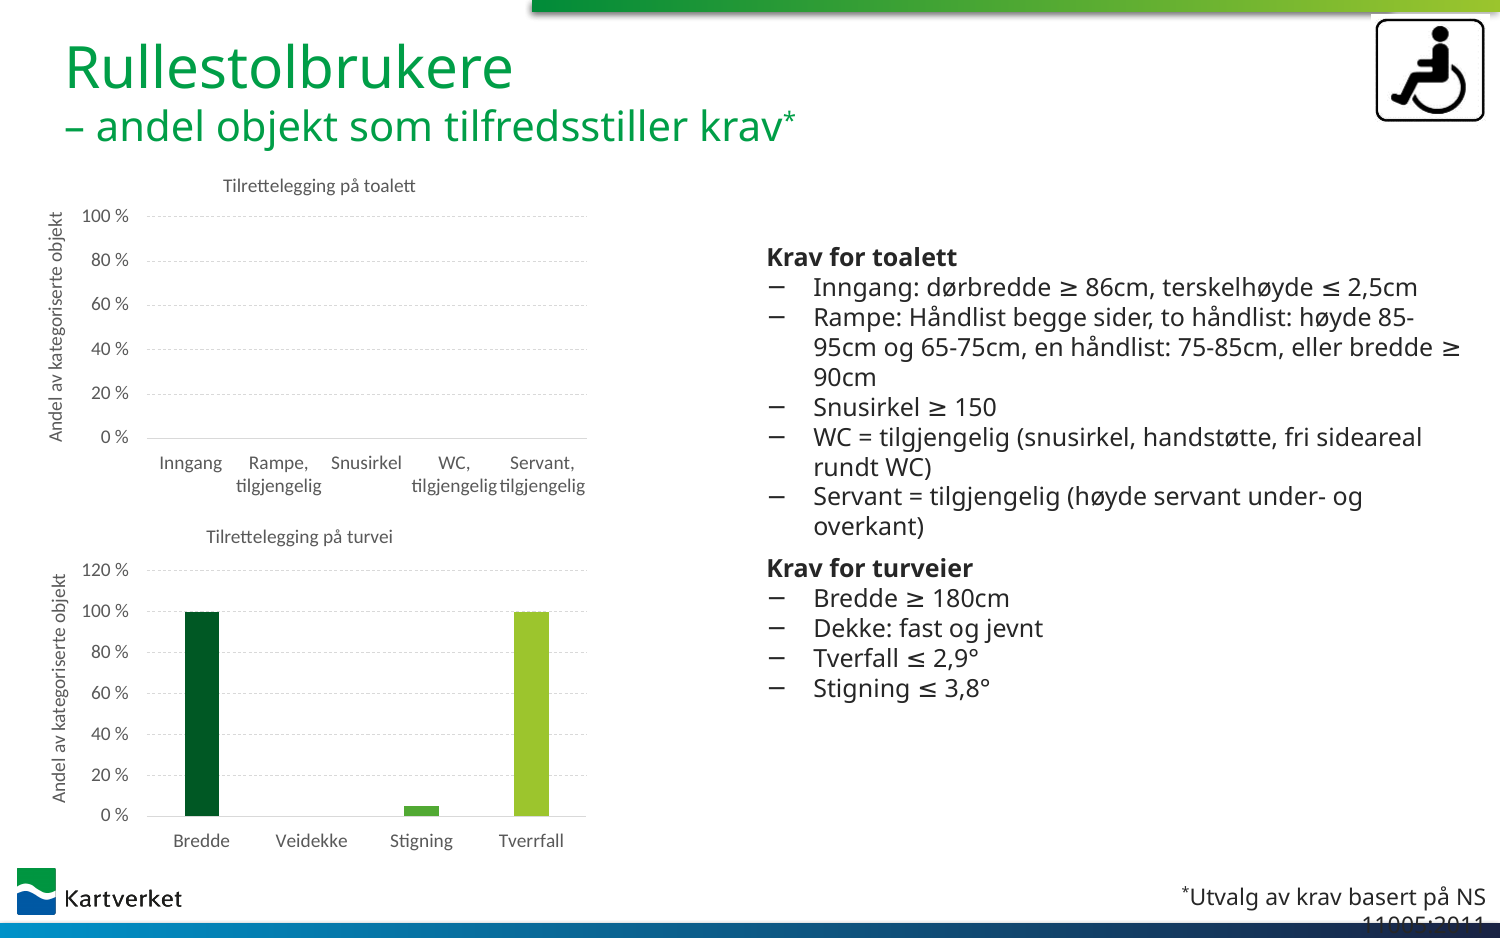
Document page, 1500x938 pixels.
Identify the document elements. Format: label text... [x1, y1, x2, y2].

text_box Krav for turveier Bredde ≥ 180cm Dekke: fast og jevnt Tverfall ≤ 2,9° Stigning ≤ 3,8° [751, 545, 1483, 710]
text_box Rullestolbrukere – andel objekt som tilfredsstiller krav* [49, 14, 1431, 158]
picture [1371, 13, 1491, 127]
picture [41, 520, 598, 859]
picture [41, 166, 598, 505]
text_box *Utvalg av krav basert på NS 11005:2011 [1068, 873, 1500, 938]
text_box Krav for toalett Inngang: dørbredde ≥ 86cm, terskelhøyde ≤ 2,5cm Rampe: Håndlist begge sider, to håndlist: høyde 85-95cm og 65-75cm, en håndlist: 75-85cm, eller bredde ≥ 90cm Snusirkel ≥ 150 WC = tilgjengelig (snusirkel, handstøtte, fri sideareal rundt WC) Servant = tilgjengelig (høyde servant under- og overkant) [751, 234, 1483, 545]
